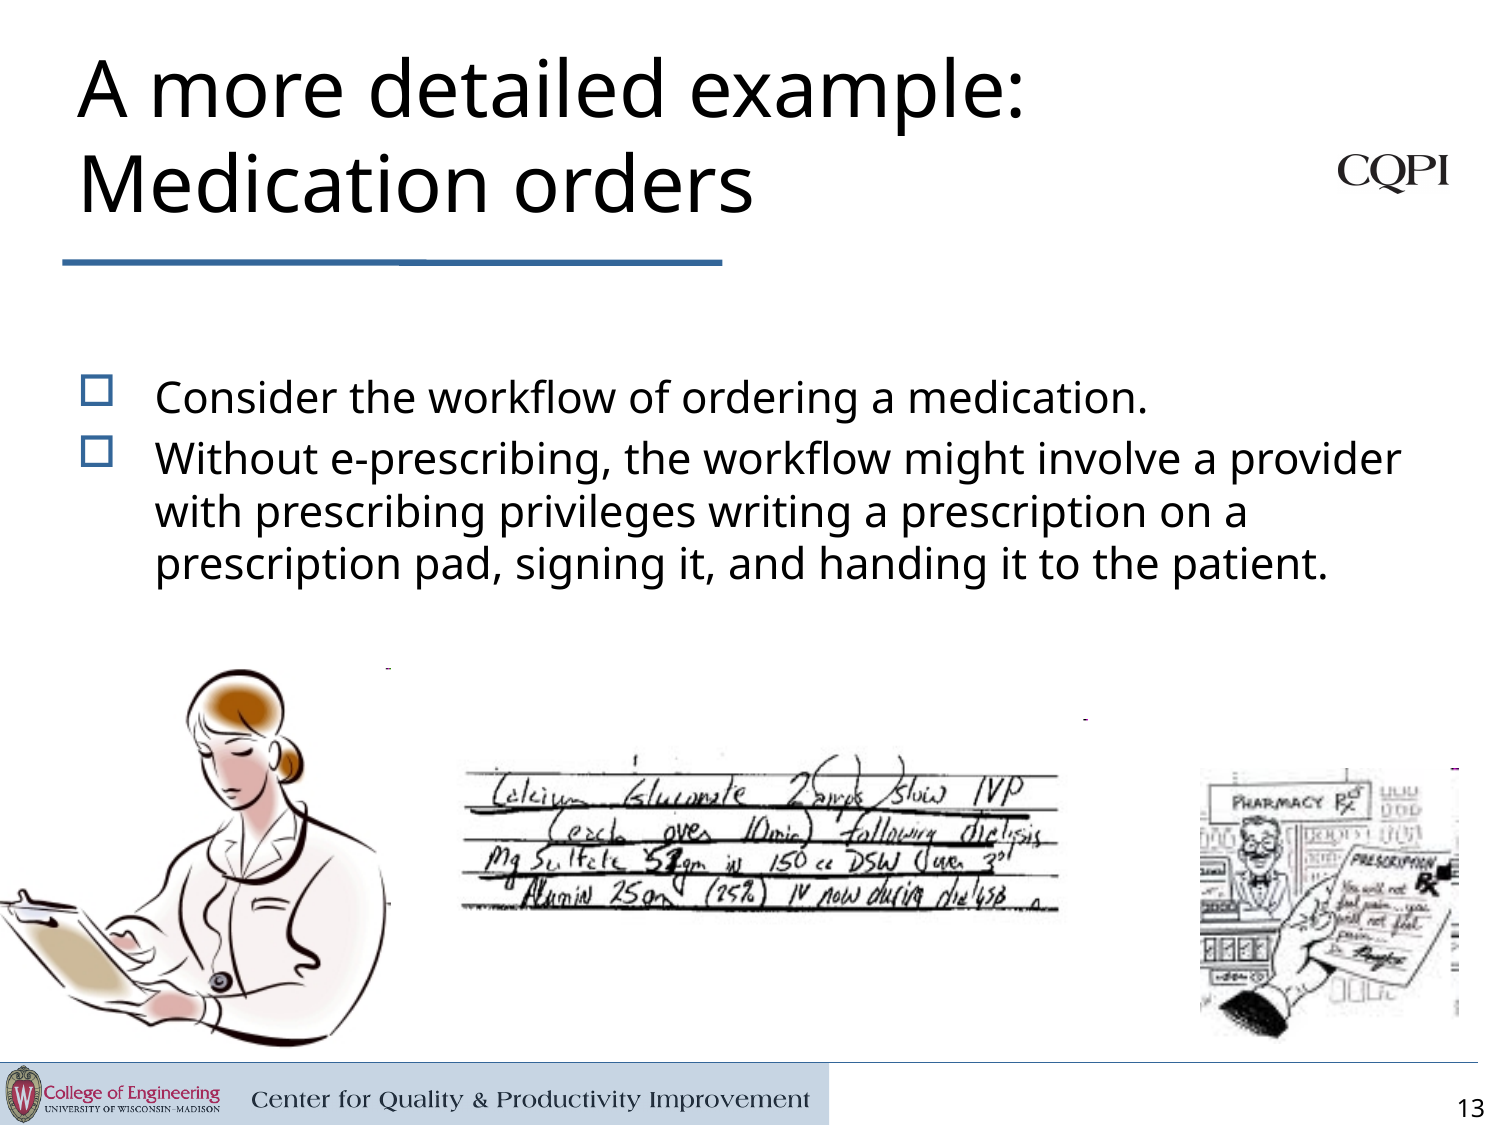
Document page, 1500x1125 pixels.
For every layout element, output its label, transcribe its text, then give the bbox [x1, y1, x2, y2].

picture [0, 1063, 225, 1125]
list Consider the workflow of ordering a medication. Without e-prescribing, the workflow might involve a provider with prescribing privileges writing a prescription on a prescription pad, signing it, and handing it to the patient. [62, 362, 1445, 667]
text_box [0, 668, 1459, 1051]
picture [251, 1090, 810, 1112]
title A more detailed example: Medication orders [62, 20, 1288, 246]
picture [1337, 154, 1450, 194]
